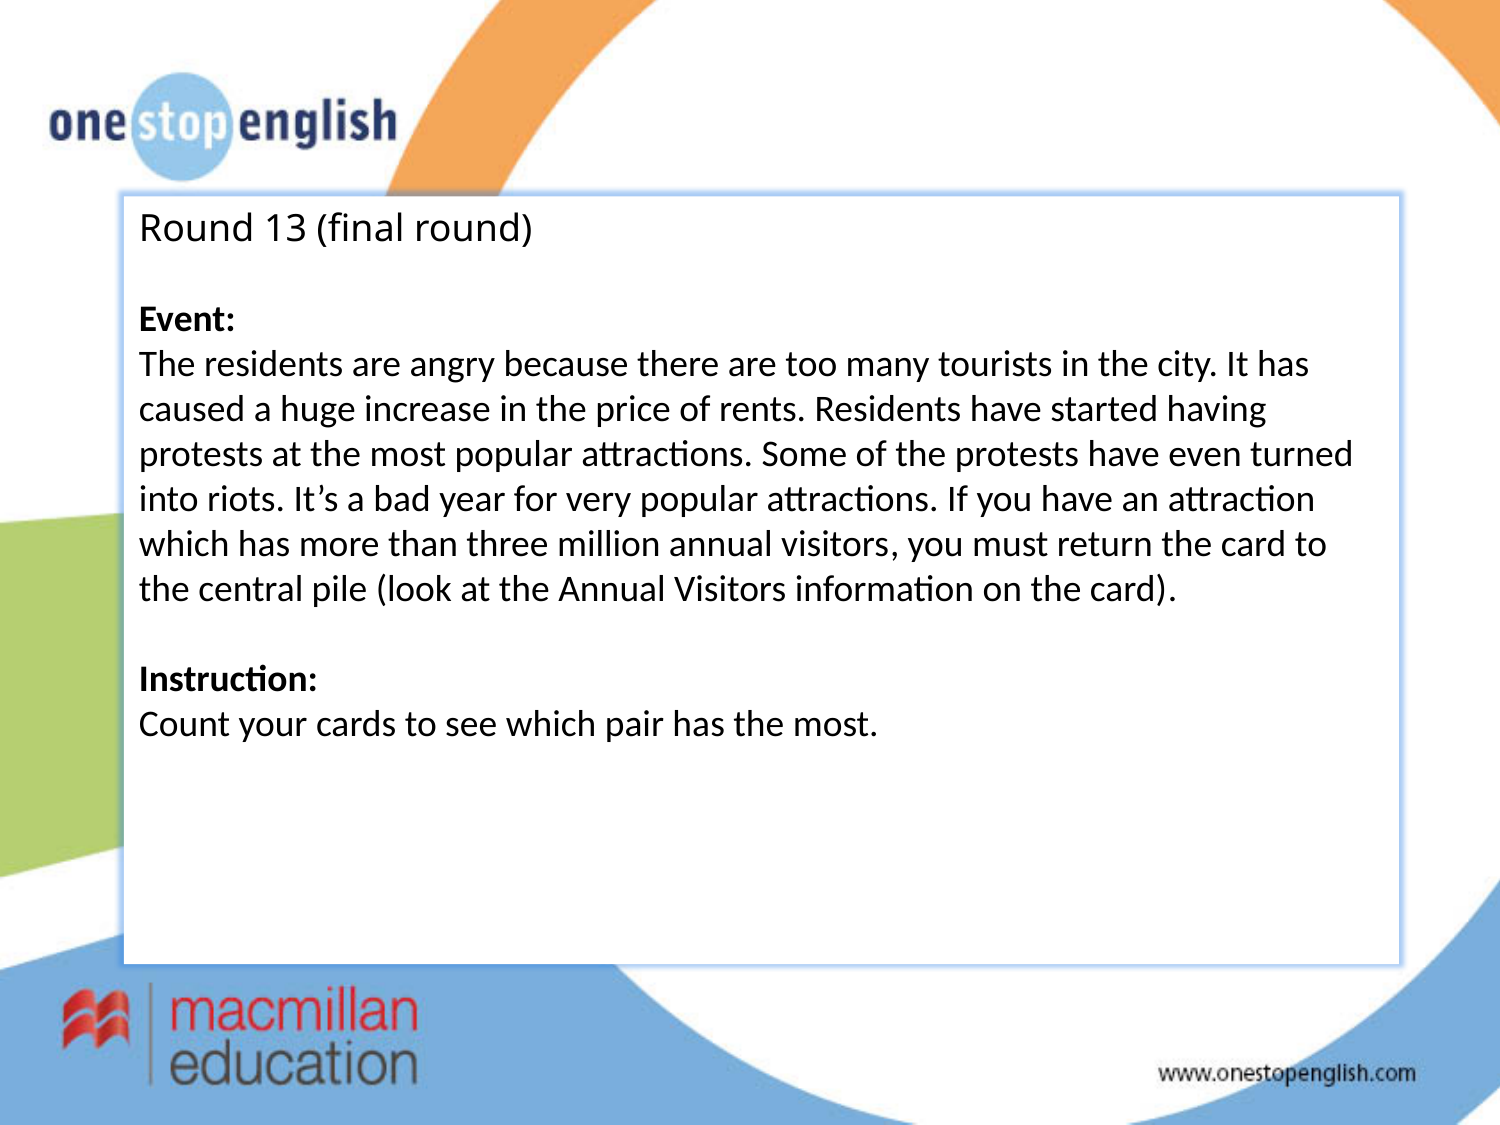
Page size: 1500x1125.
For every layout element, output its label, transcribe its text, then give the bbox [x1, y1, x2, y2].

text_box Round 13 (final round) Event: The residents are angry because there are too many tourists in the city. It has caused a huge increase in the price of rents. Residents have started having protests at the most popular attractions. Some of the protests have even turned into riots. It’s a bad year for very popular attractions. If you have an attraction which has more than three million annual visitors, you must return the card to the central pile (look at the Annual Visitors information on the card). Instruction: Count your cards to see which pair has the most. [123, 196, 1399, 965]
picture [0, 0, 1500, 1125]
